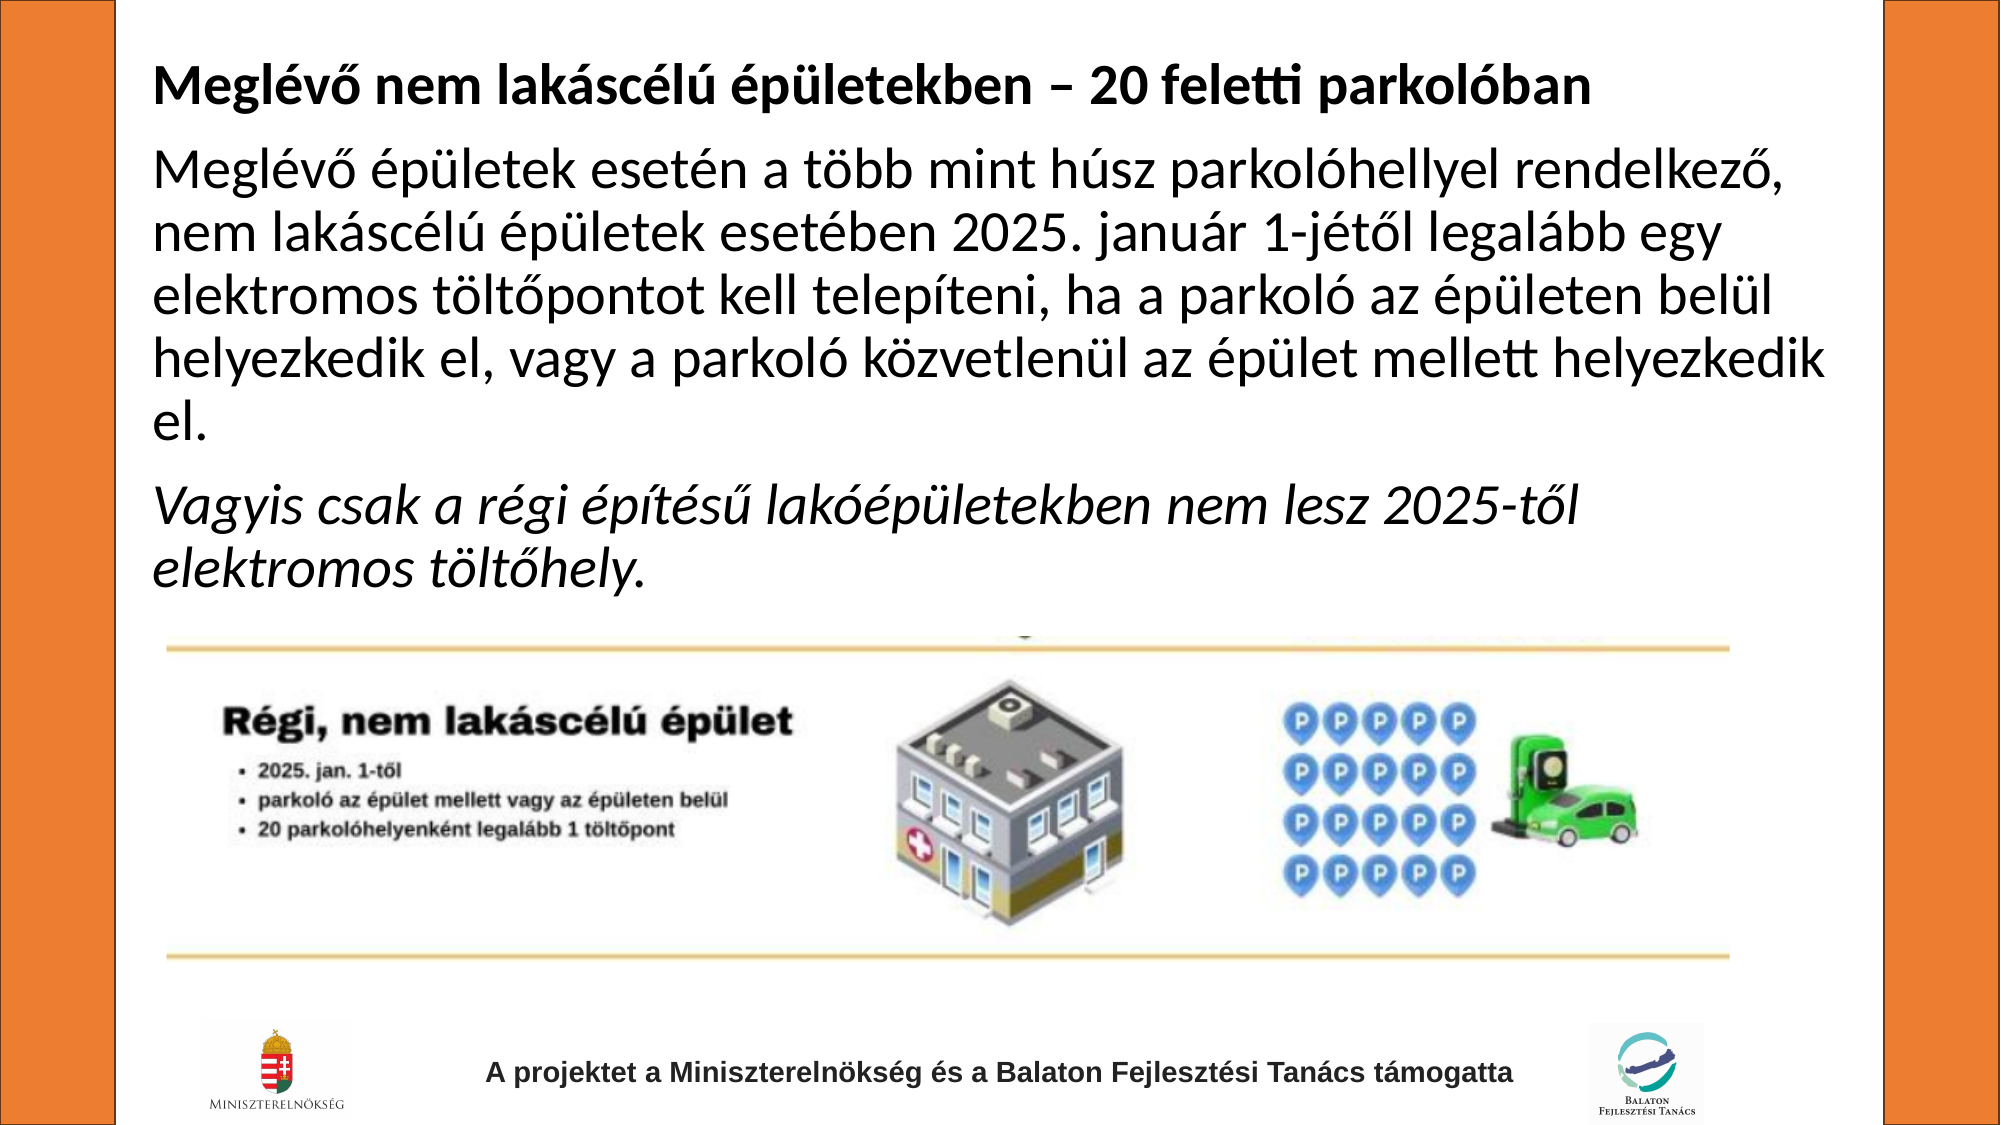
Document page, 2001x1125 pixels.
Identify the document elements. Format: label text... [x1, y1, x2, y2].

picture [159, 636, 1741, 963]
picture [201, 1018, 353, 1119]
picture [1590, 1023, 1704, 1125]
list Meglévő nem lakáscélú épületekben – 20 feletti parkolóban Meglévő épületek esetén a több mint húsz parkolóhellyel rendelkező, nem lakáscélú épületek esetében 2025. január 1-jétől legalább egy elektromos töltőpontot kell telepíteni, ha a parkoló az épületen belül helyezkedik el, vagy a parkoló közvetlenül az épület mellett helyezkedik el. Vagyis csak a régi építésű lakóépületekben nem lesz 2025-től elektromos töltőhely. [137, 47, 1863, 1014]
